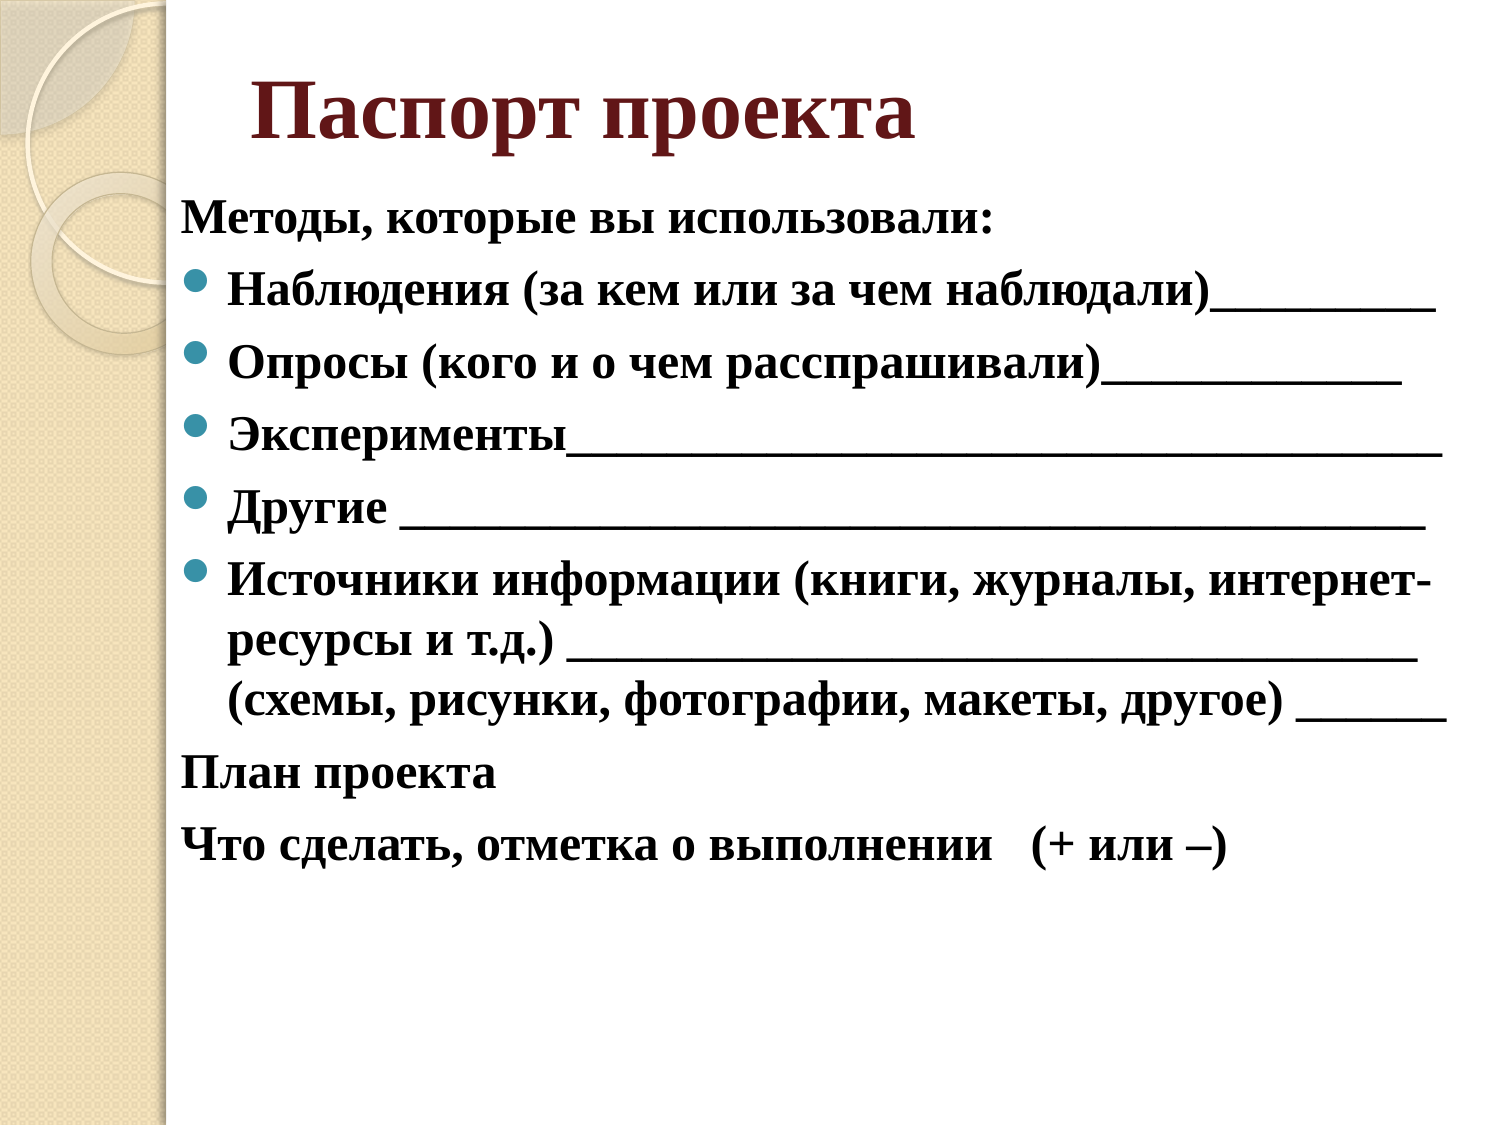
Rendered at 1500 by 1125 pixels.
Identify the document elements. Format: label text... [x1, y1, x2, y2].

title Паспорт проекта [235, 45, 1466, 164]
list Методы, которые вы использовали: Наблюдения (за кем или за чем наблюдали)_________ Опросы (кого и о чем расспрашивали)____________ Эксперименты___________________________________ Другие _________________________________________ Источники информации (книги, журналы, интернет-ресурсы и т.д.) __________________________________ (схемы, рисунки, фотографии, макеты, другое) ______ План проекта Что сделать, отметка о выполнении (+ или –) [152, 175, 1466, 1025]
